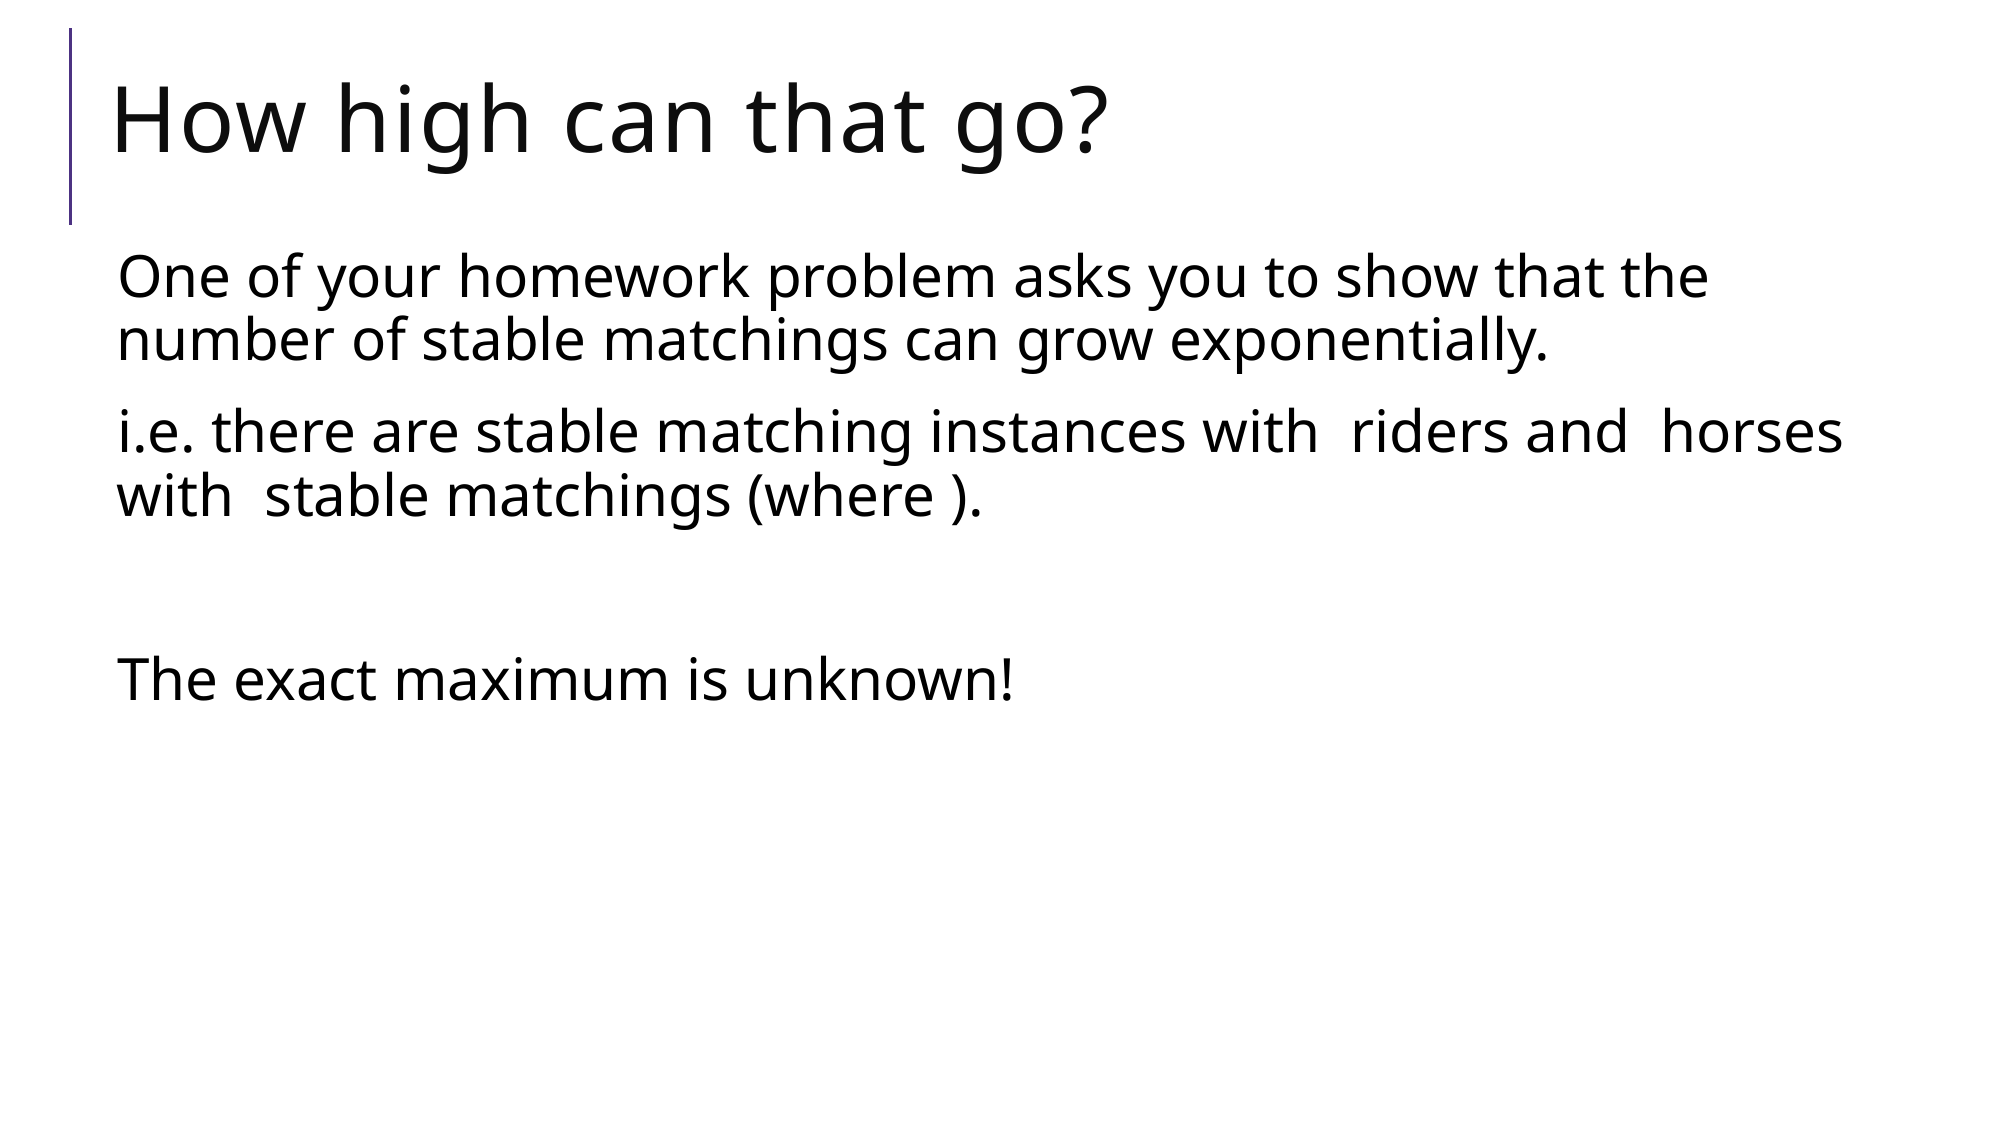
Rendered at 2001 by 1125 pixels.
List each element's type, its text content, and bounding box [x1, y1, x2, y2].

title How high can that go? [94, 43, 1930, 210]
